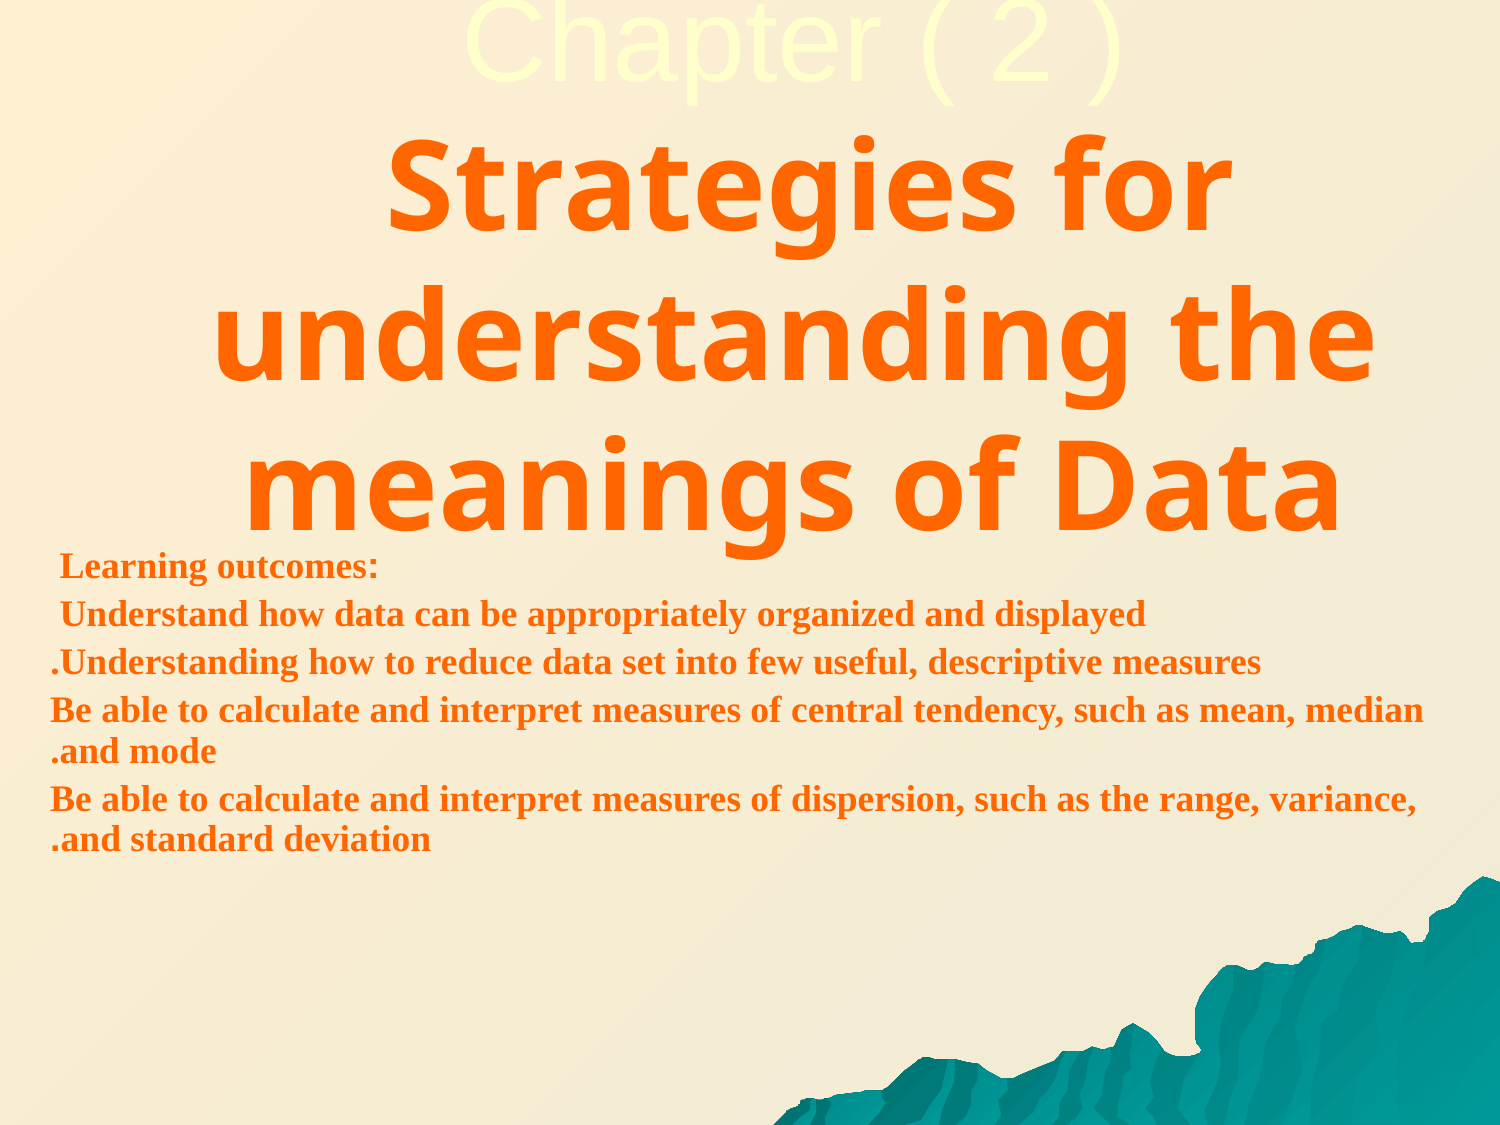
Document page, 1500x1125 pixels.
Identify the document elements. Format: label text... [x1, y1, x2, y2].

title Chapter ( 2 ) Strategies for understanding the meanings of Data [112, 0, 1477, 563]
subtitle :Learning outcomes Understand how data can be appropriately organized and displayed Understanding how to reduce data set into few useful, descriptive measures. Be able to calculate and interpret measures of central tendency, such as mean, median and mode. Be able to calculate and interpret measures of dispersion, such as the range, variance, and standard deviation. [34, 538, 1466, 973]
